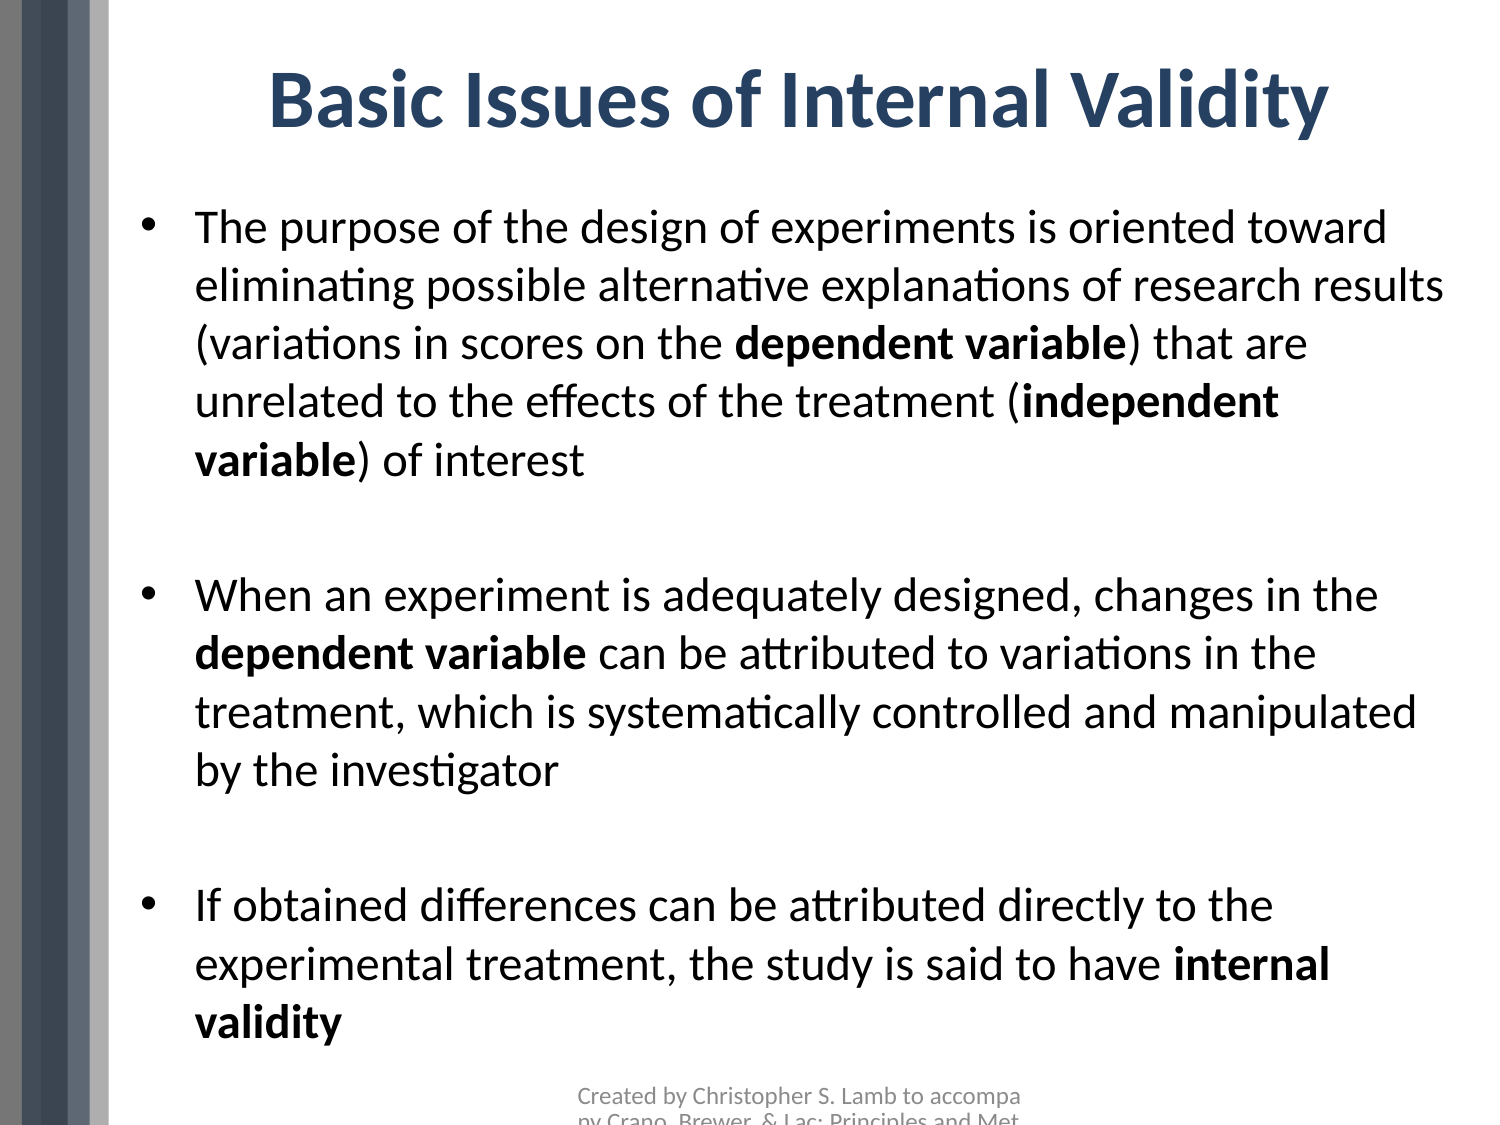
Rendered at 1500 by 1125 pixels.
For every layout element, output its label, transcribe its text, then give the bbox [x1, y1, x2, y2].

title Basic Issues of Internal Validity [125, 0, 1475, 187]
list The purpose of the design of experiments is oriented toward eliminating possible alternative explanations of research results (variations in scores on the dependent variable) that are unrelated to the effects of the treatment (independent variable) of interest When an experiment is adequately designed, changes in the dependent variable can be attributed to variations in the treatment, which is systematically controlled and manipulated by the investigator If obtained differences can be attributed directly to the experimental treatment, the study is said to have internal validity [125, 187, 1475, 1063]
footer Created by Christopher S. Lamb to accompany Crano, Brewer, & Lac: Principles and Methods of Social Research, 3rd Edition, 2015, Routledge/Taylor & Francis [562, 1065, 1038, 1125]
